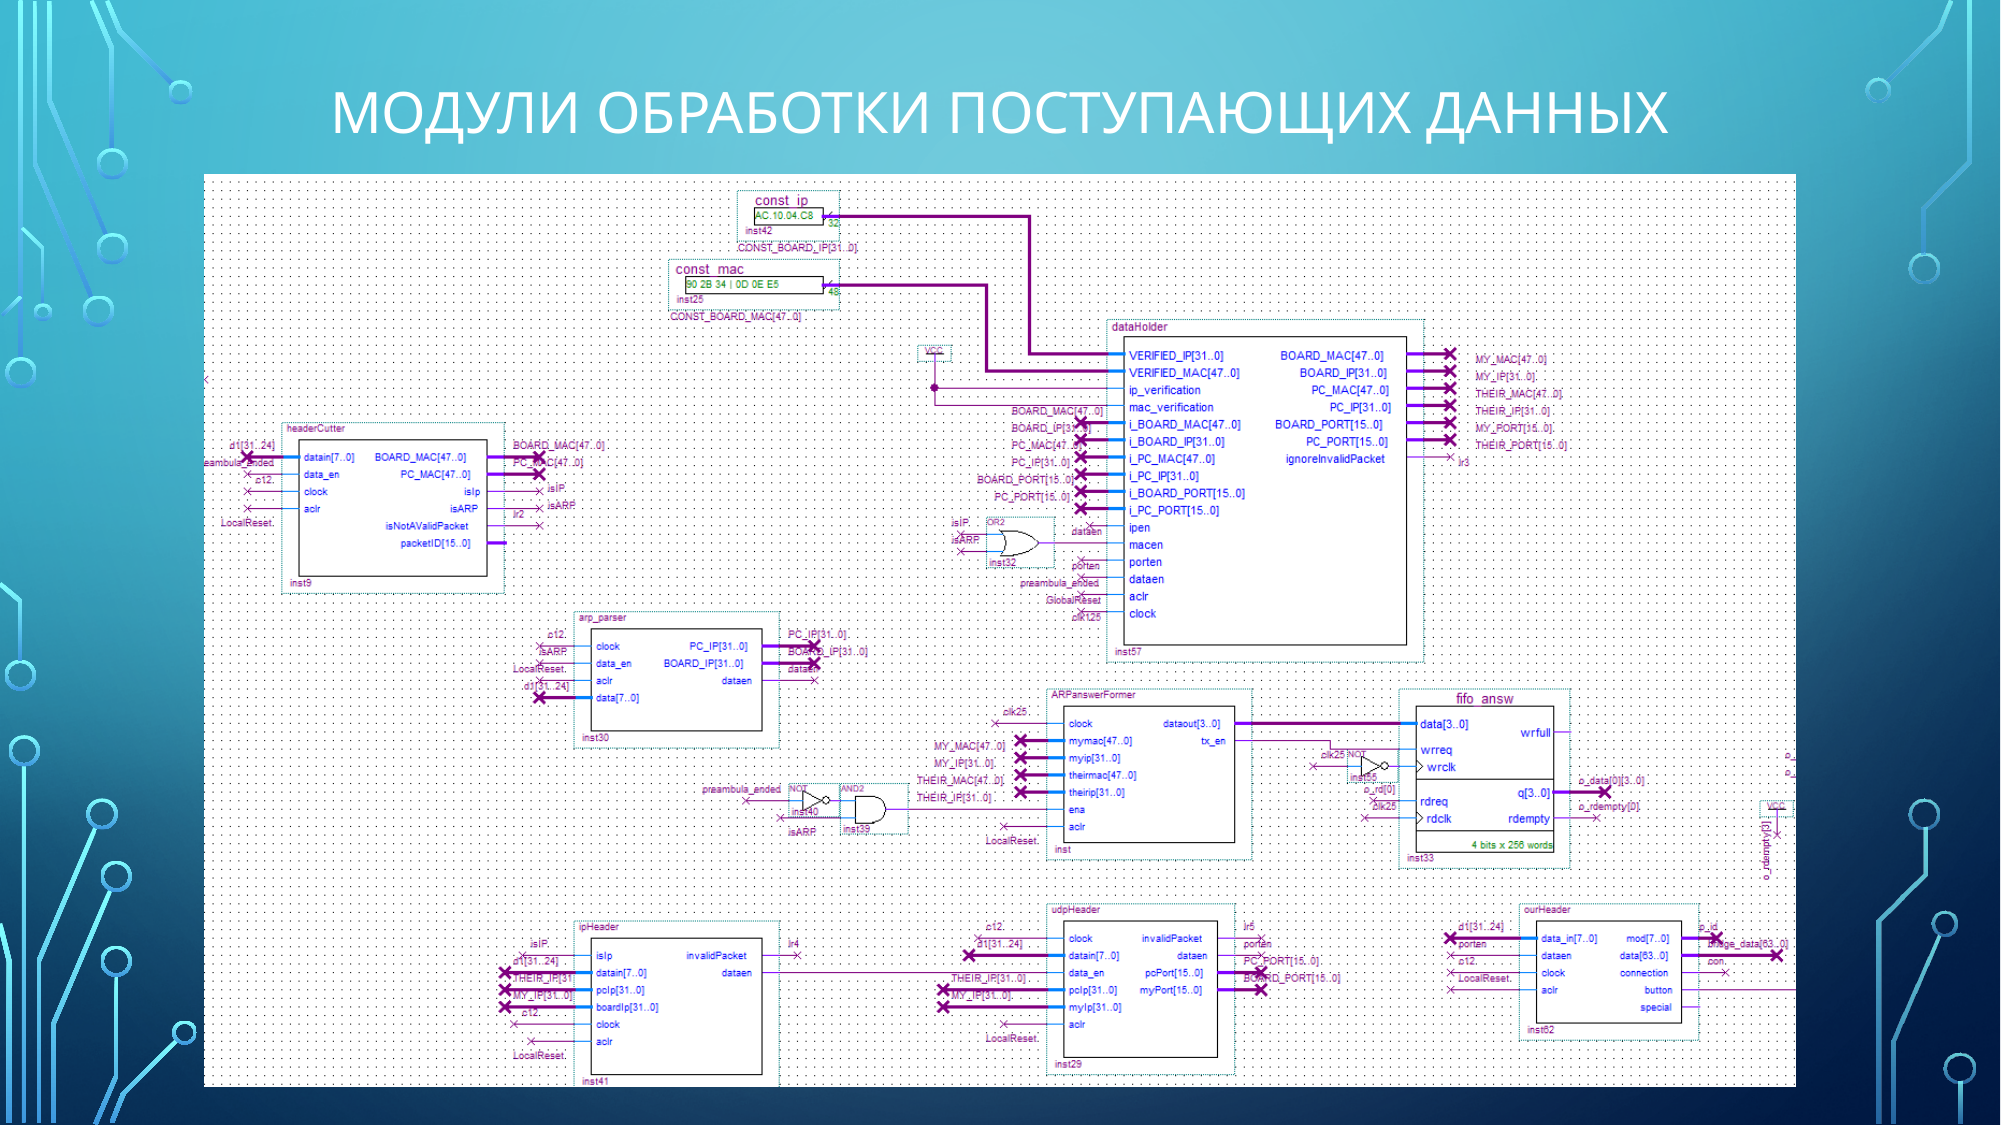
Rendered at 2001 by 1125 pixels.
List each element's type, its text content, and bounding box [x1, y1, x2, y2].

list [203, 173, 1796, 1088]
title Модули Обработки Поступающих Данных [187, 51, 1813, 175]
